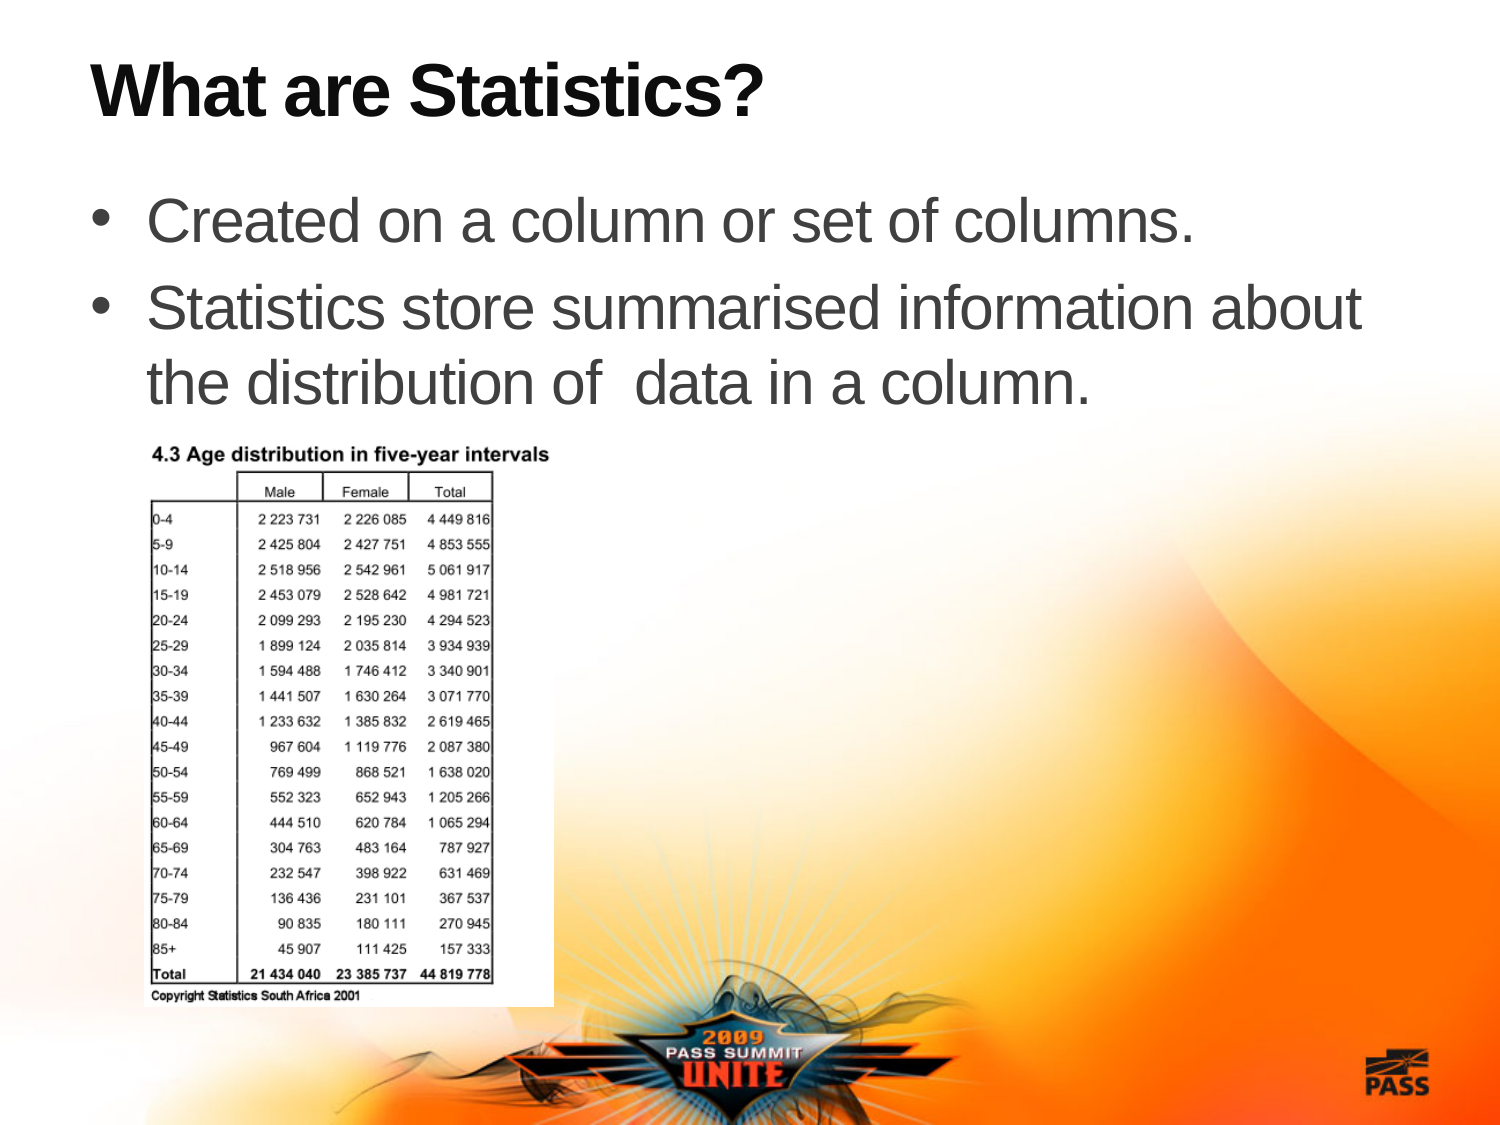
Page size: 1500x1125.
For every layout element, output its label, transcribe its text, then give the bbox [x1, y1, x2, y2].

picture [0, 0, 1500, 1125]
list Created on a column or set of columns. Statistics store summarised information about the distribution of data in a column. [75, 172, 1425, 988]
title What are Statistics? [75, 49, 1425, 148]
